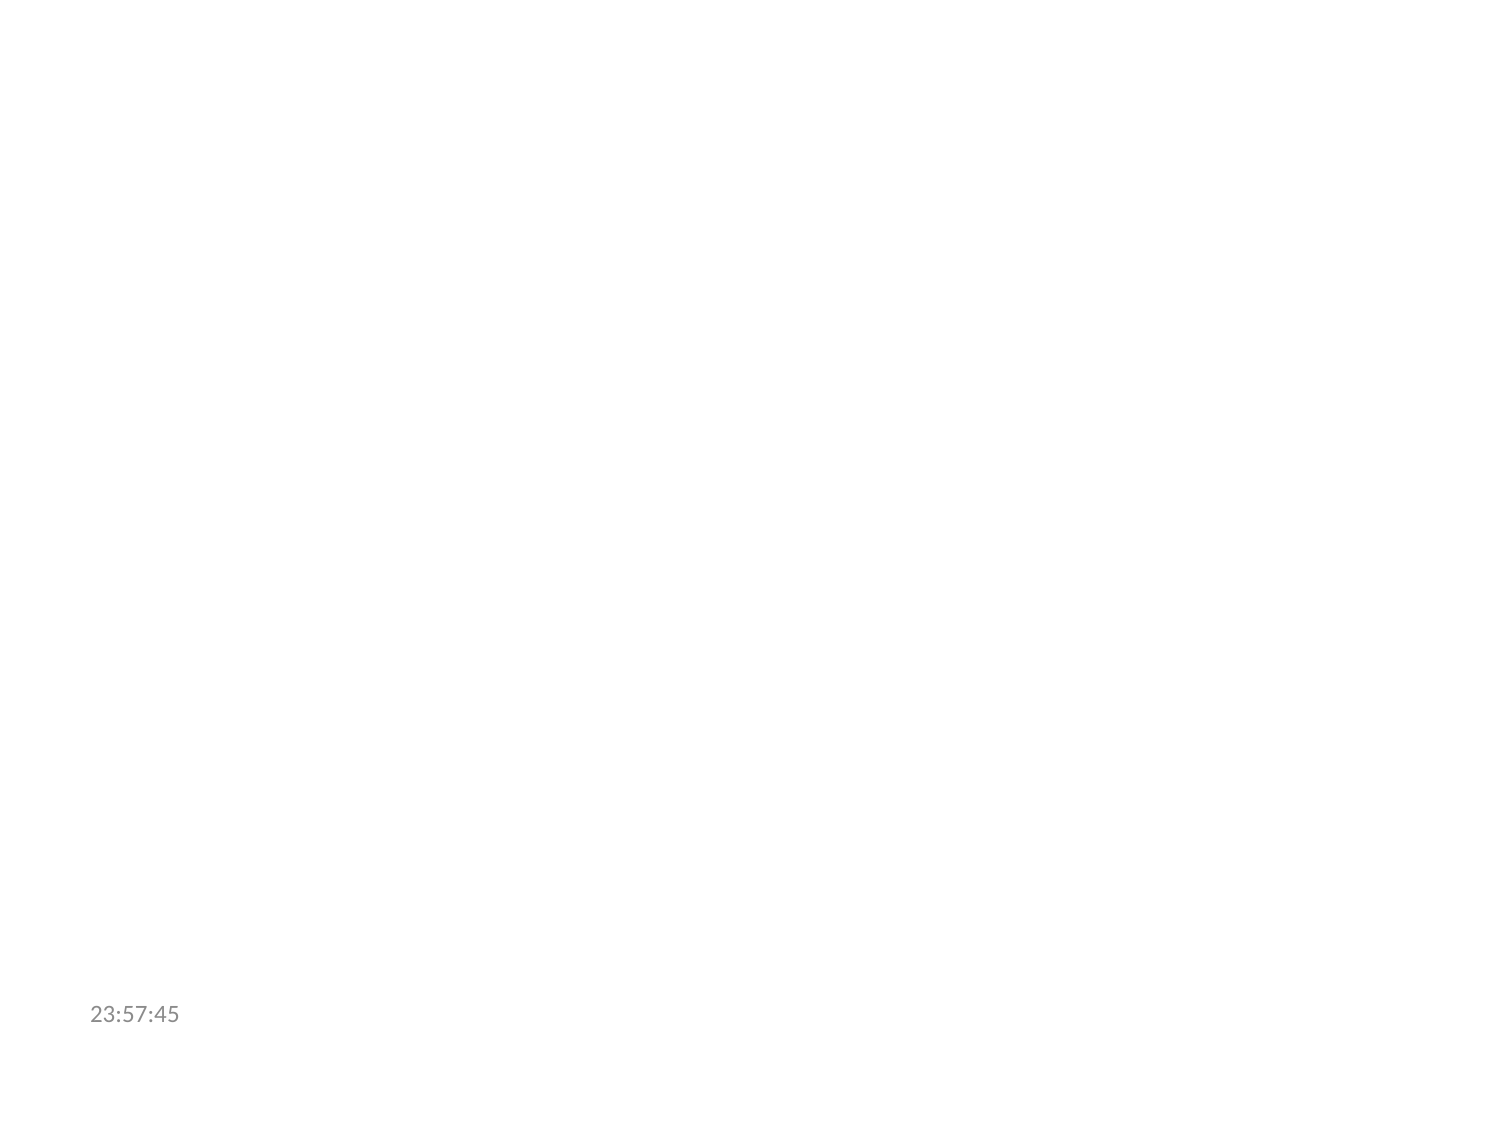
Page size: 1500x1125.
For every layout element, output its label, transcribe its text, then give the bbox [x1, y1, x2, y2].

text_box 15:35:09 [75, 982, 425, 1043]
